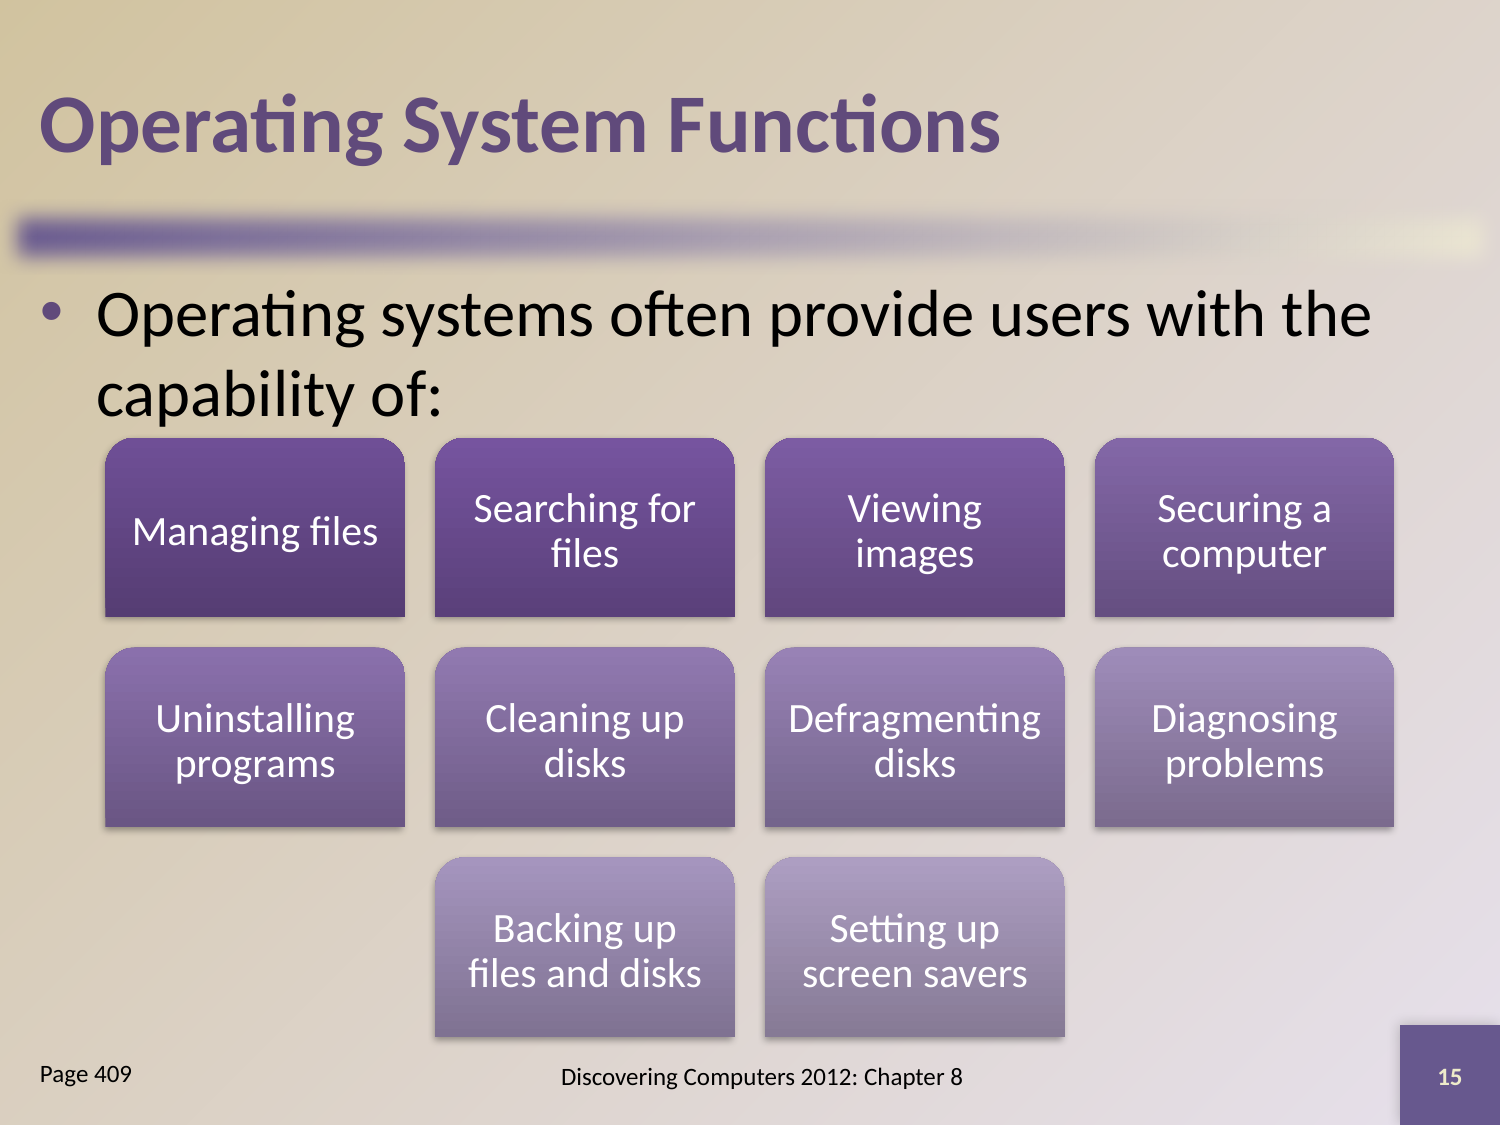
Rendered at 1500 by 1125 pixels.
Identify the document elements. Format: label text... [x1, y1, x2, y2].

footer Discovering Computers 2012: Chapter 8 [450, 1047, 1075, 1113]
list Operating systems often provide users with the capability of: [24, 262, 1475, 436]
slide_number 15 [1400, 1025, 1500, 1125]
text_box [24, 437, 1476, 1038]
title Operating System Functions [24, 24, 1475, 213]
list Page 409 [24, 1050, 300, 1125]
